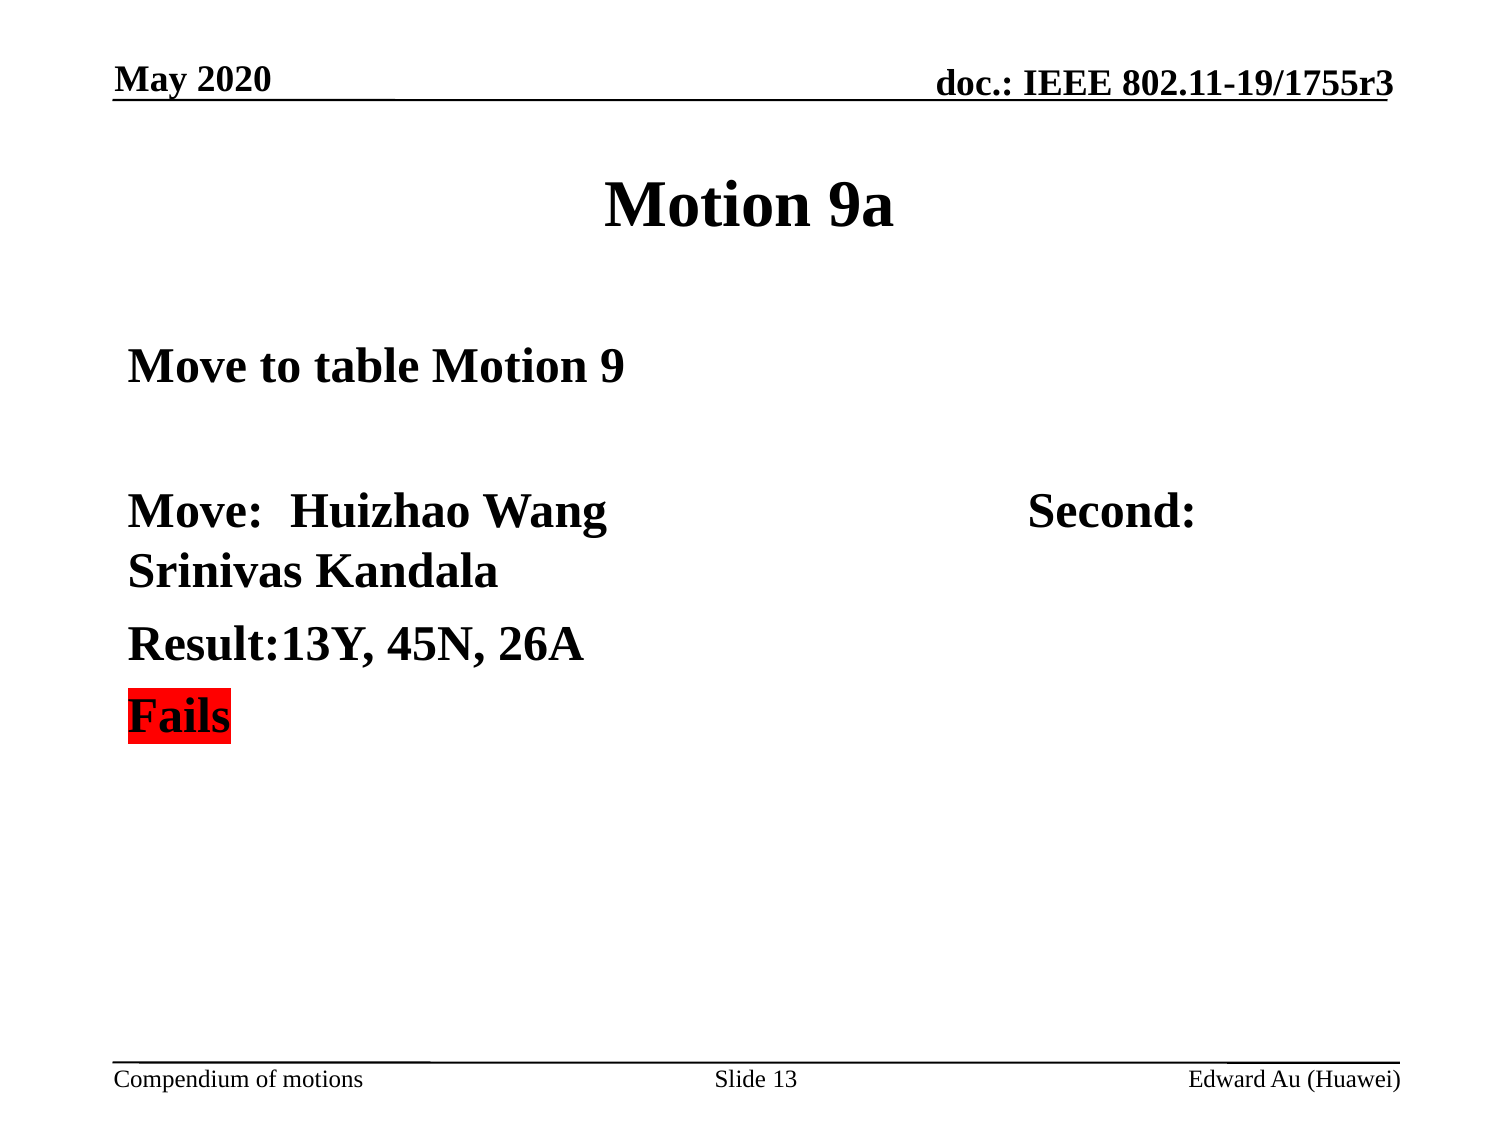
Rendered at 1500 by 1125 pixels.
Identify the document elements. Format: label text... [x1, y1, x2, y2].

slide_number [114, 54, 423, 100]
slide_number Slide 13 [712, 1061, 800, 1123]
list Move to table Motion 9 Move: Huizhao Wang Second: Srinivas Kandala Result:13Y, 45N, 26A Fails [112, 324, 1388, 1000]
title Motion 9a [112, 112, 1388, 288]
footer Edward Au (Huawei) [878, 1061, 1402, 1093]
